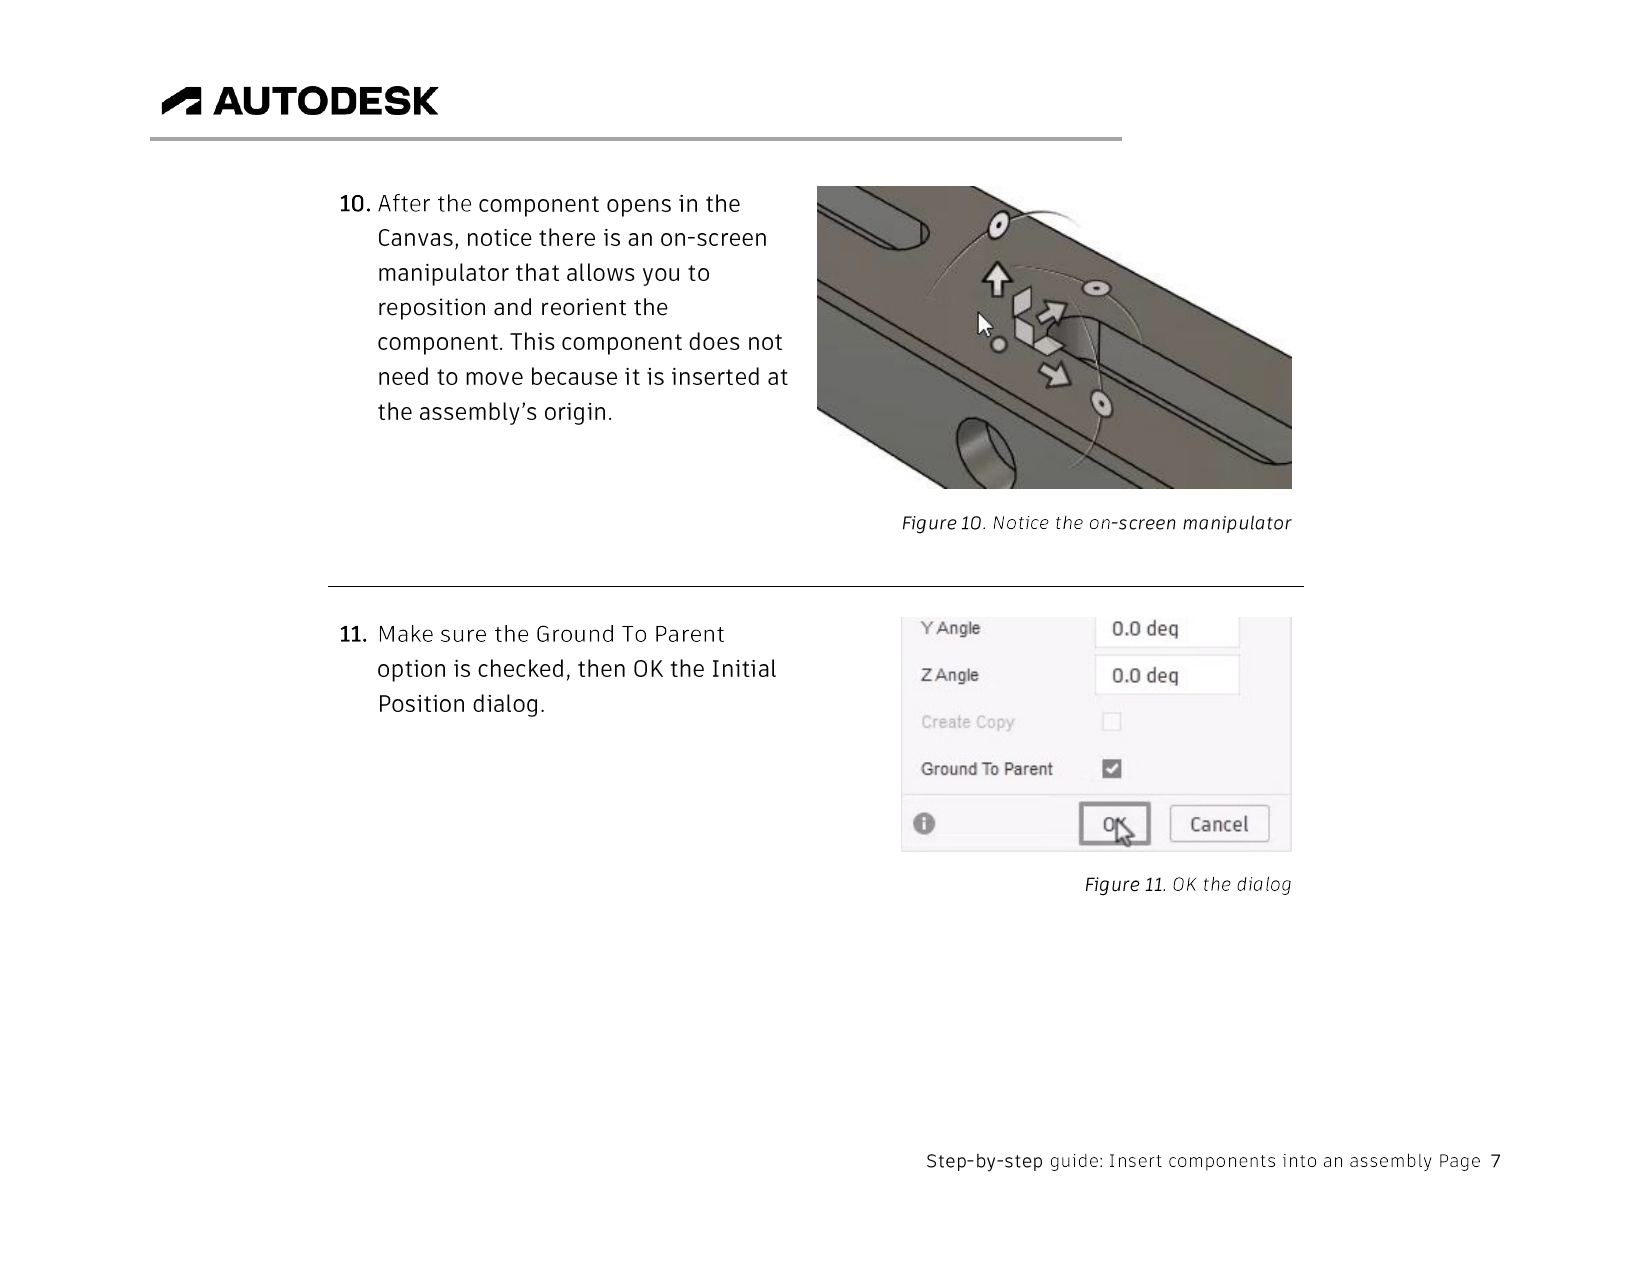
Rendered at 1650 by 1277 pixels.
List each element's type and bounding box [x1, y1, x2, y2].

text_box [928, 1147, 1511, 1175]
picture [817, 186, 1293, 489]
text_box [1084, 871, 1302, 898]
text_box [339, 187, 806, 428]
picture [160, 86, 439, 116]
text_box [900, 509, 1303, 537]
picture [900, 616, 1292, 852]
text_box [339, 617, 795, 720]
